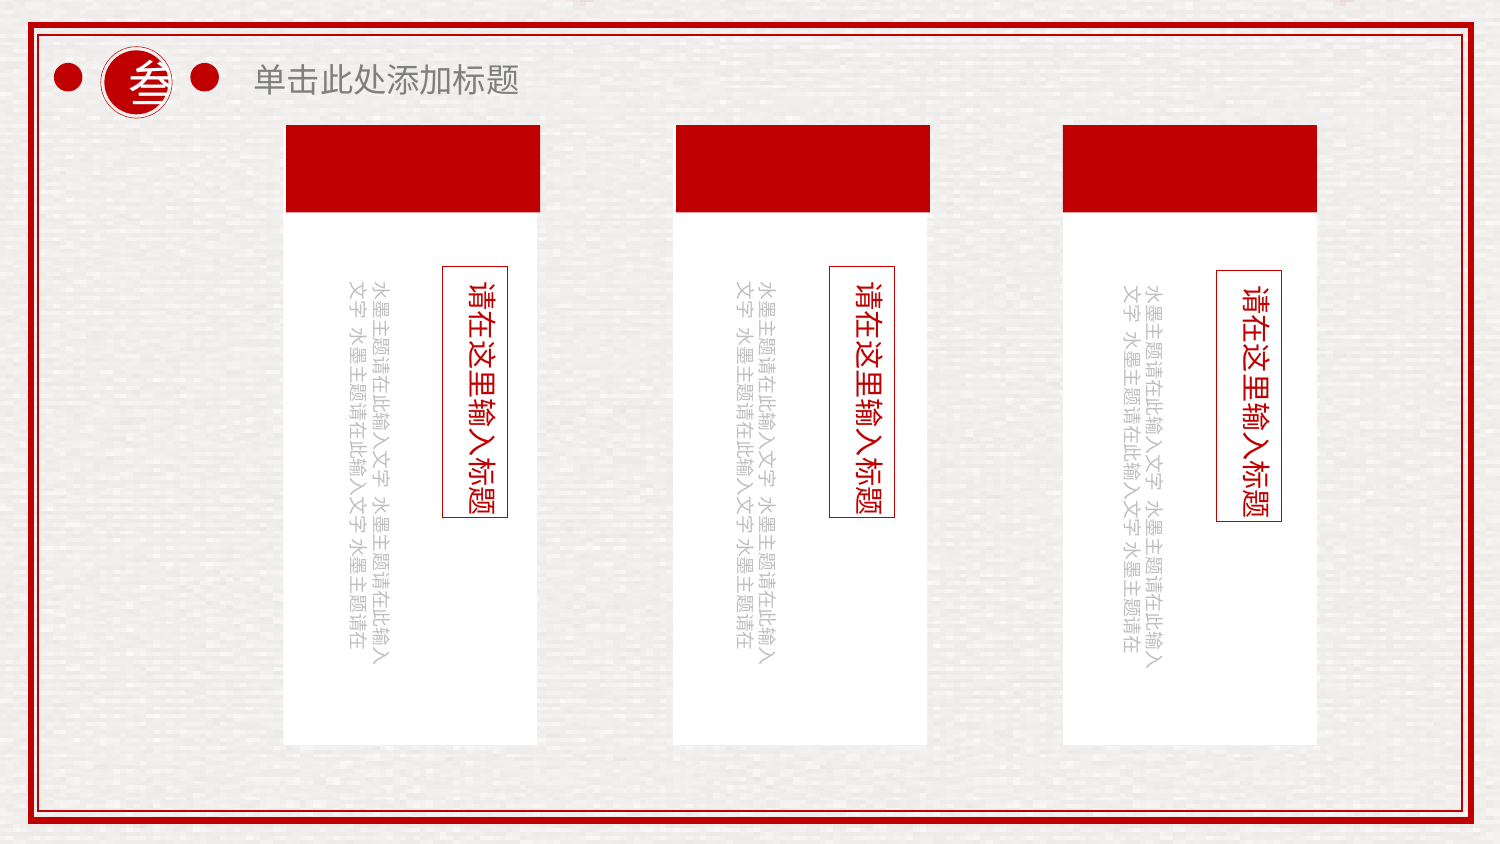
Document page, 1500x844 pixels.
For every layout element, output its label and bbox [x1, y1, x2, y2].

text_box [711, 266, 895, 672]
text_box [675, 124, 931, 213]
text_box [324, 266, 508, 672]
text_box [1098, 270, 1282, 676]
picture [0, 0, 1500, 844]
text_box [282, 124, 538, 746]
text_box [672, 124, 928, 746]
text_box [285, 124, 541, 213]
text_box [1062, 213, 1318, 746]
text_box [1062, 124, 1318, 213]
